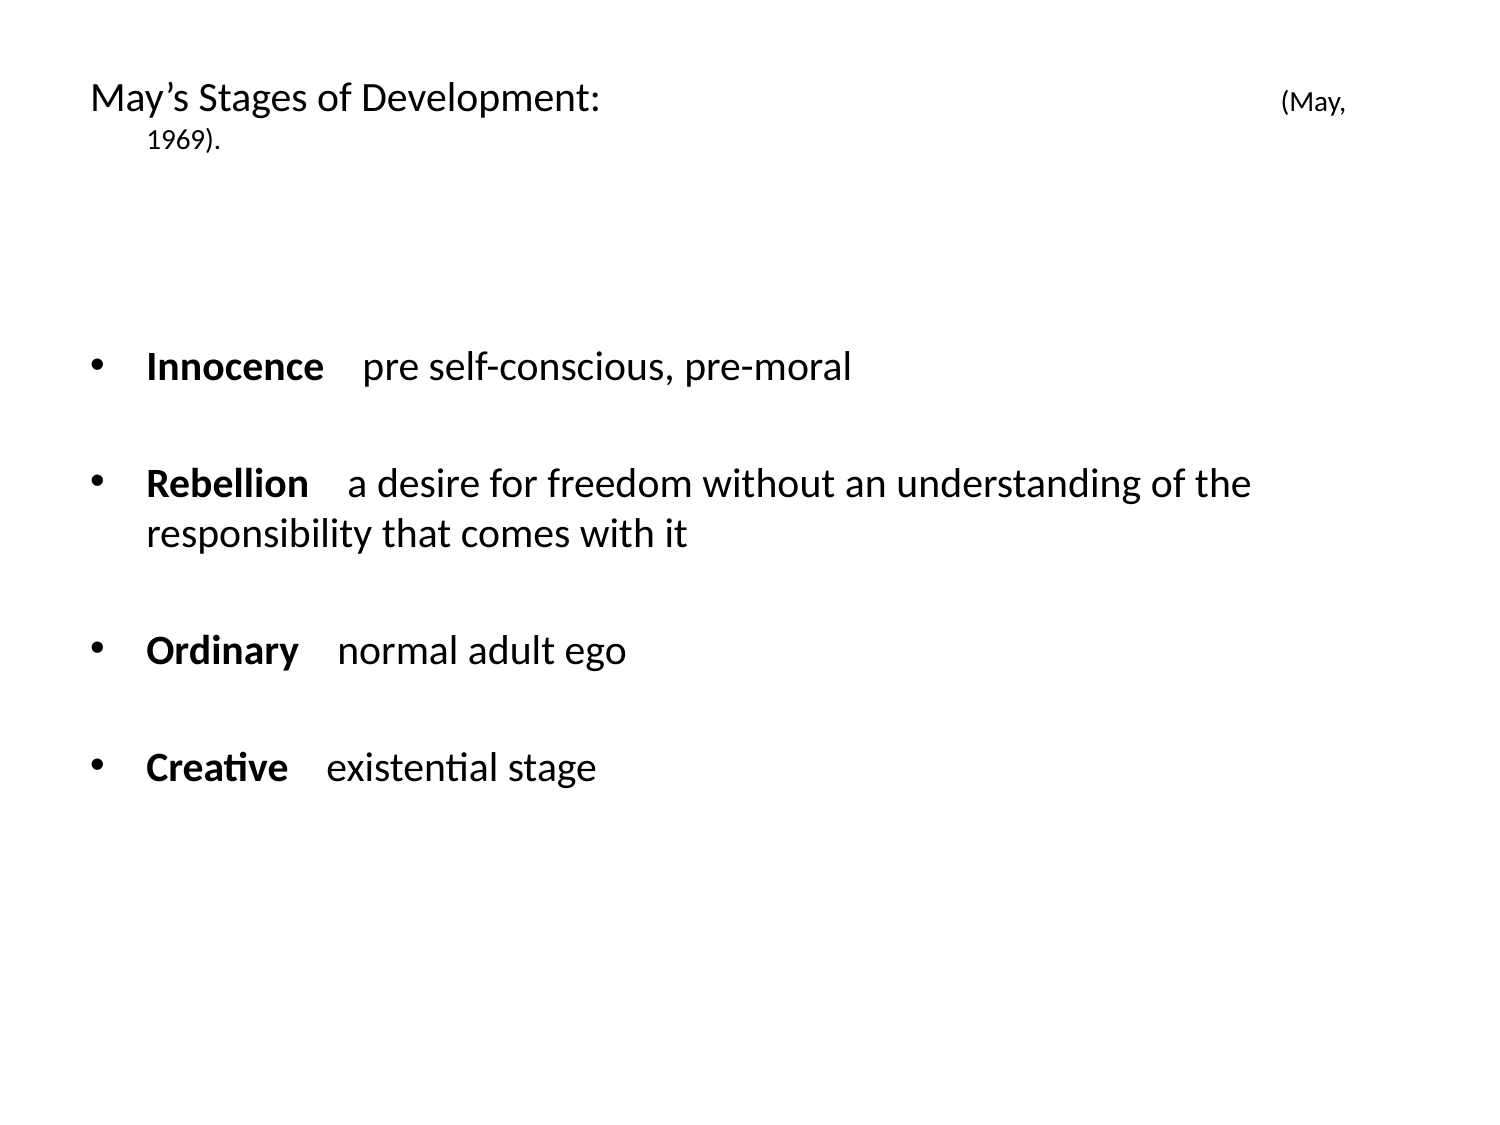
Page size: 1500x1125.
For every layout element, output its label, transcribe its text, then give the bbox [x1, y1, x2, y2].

list May’s Stages of Development: (May, 1969). Innocence pre self-conscious, pre-moral Rebellion a desire for freedom without an understanding of the responsibility that comes with it Ordinary normal adult ego Creative existential stage [75, 62, 1425, 1005]
